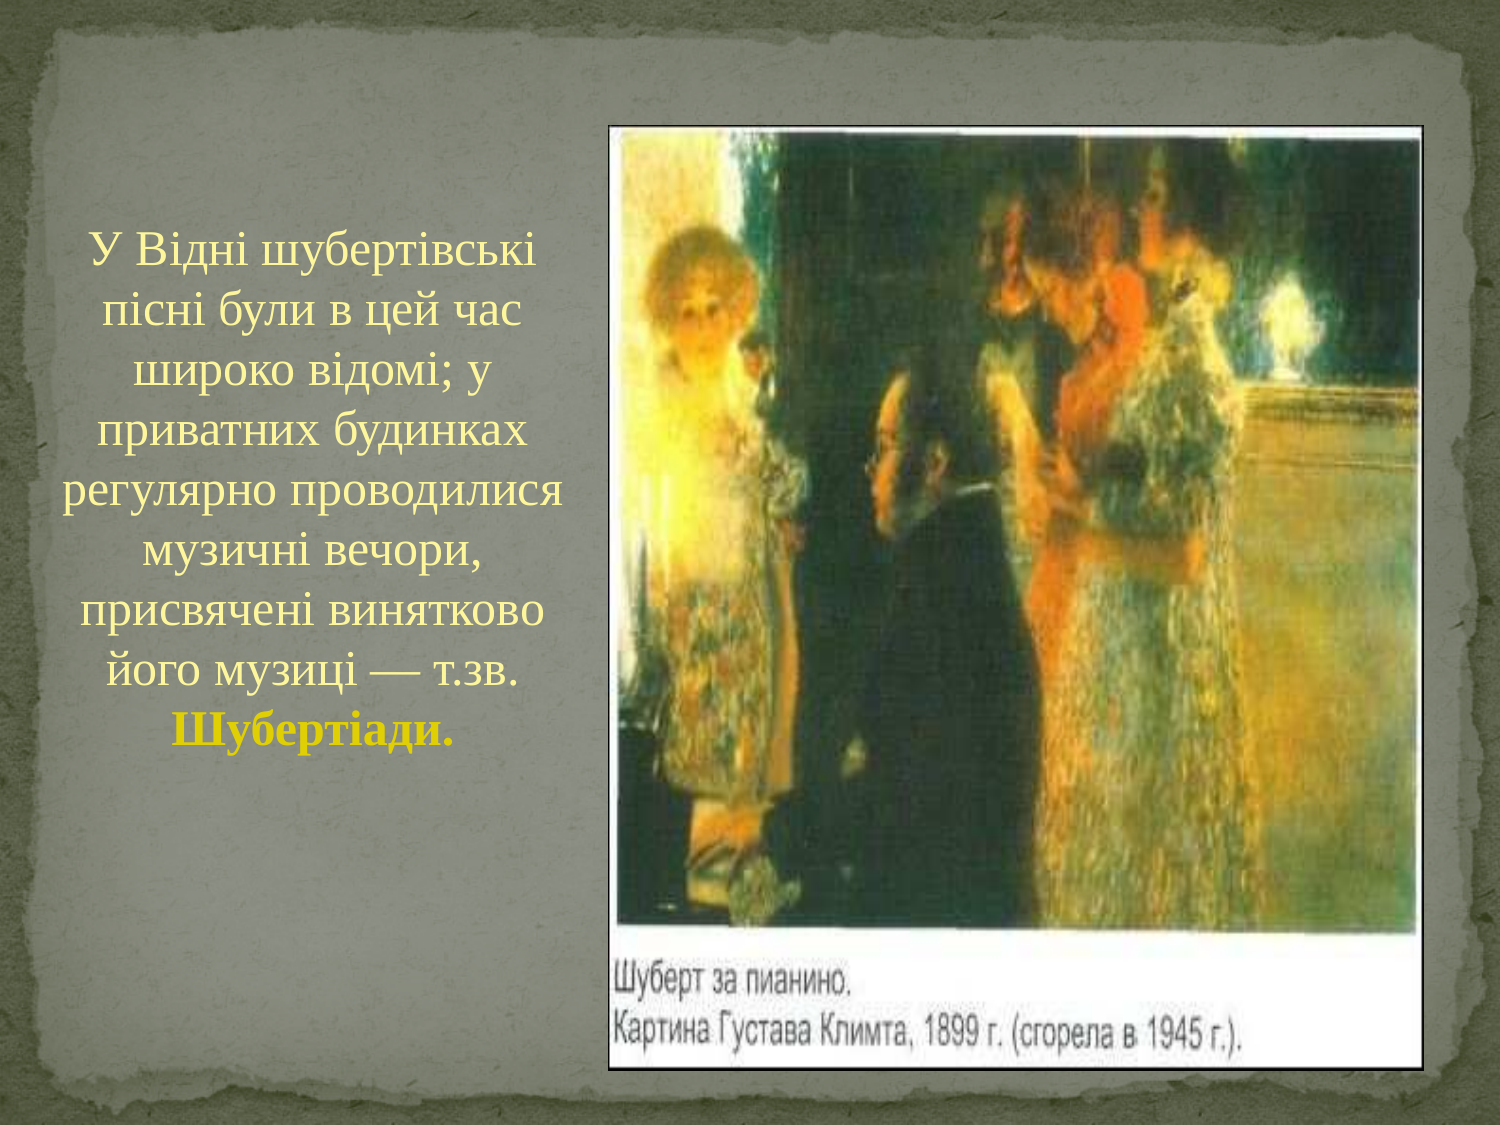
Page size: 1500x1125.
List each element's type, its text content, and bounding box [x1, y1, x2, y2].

text_box У Відні шубертівські пісні були в цей час широко відомі; у приватних будинках регулярно проводилися музичні вечори, присвячені винятково його музиці — т.зв. Шубертіади. [41, 208, 585, 763]
picture [608, 125, 1424, 1071]
